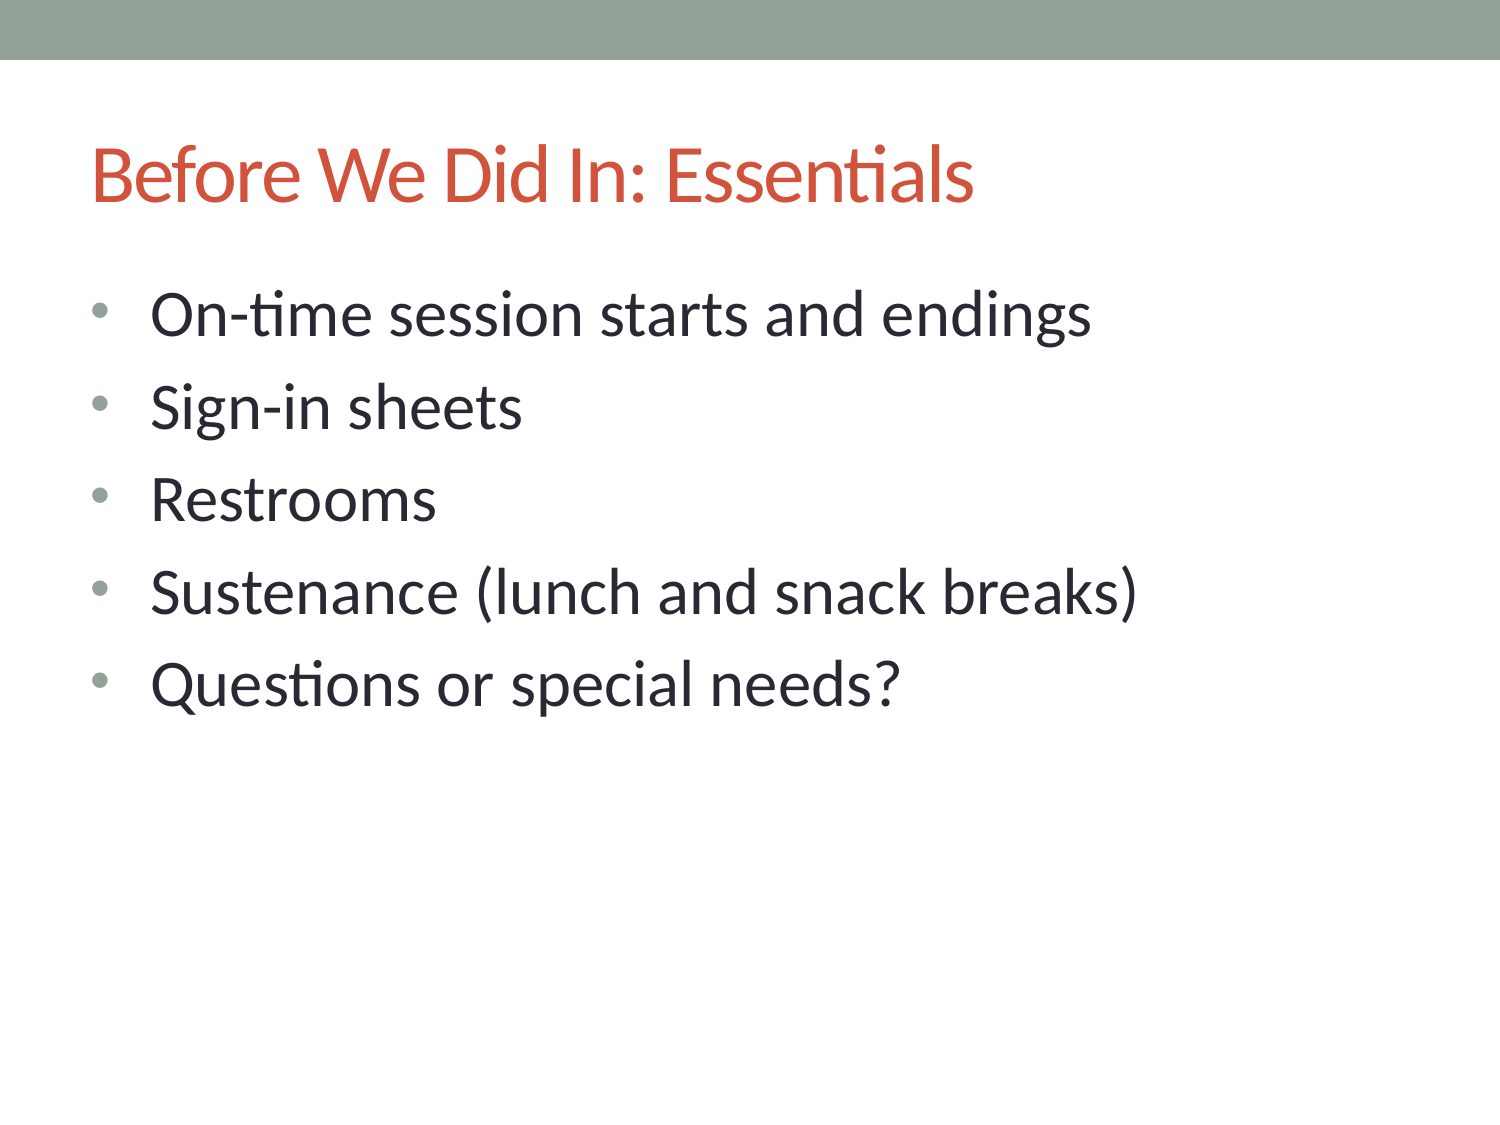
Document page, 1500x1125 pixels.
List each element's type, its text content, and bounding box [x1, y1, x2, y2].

title Before We Did In: Essentials [75, 87, 1425, 250]
list On-time session starts and endings Sign-in sheets Restrooms Sustenance (lunch and snack breaks) Questions or special needs? [75, 262, 1425, 963]
